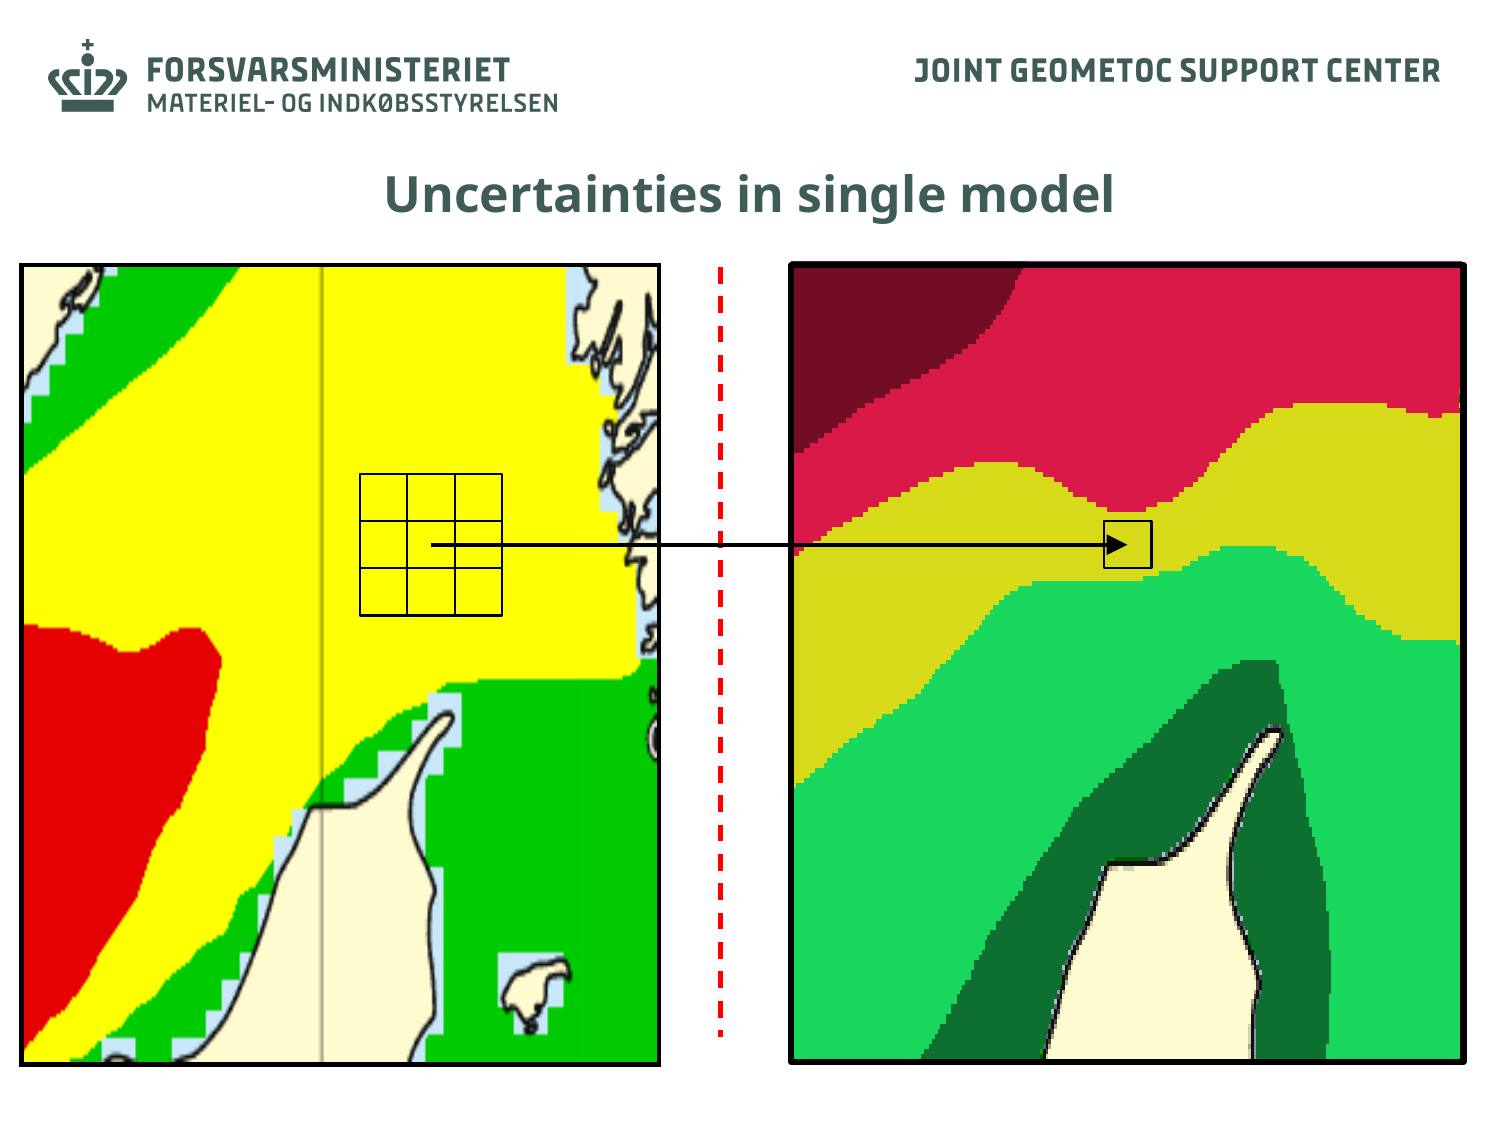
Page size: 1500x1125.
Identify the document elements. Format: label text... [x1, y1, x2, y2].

text_box Uncertainties in single model [0, 154, 1500, 230]
picture [23, 266, 657, 1063]
picture [791, 260, 1465, 1059]
picture [915, 58, 1440, 82]
picture [48, 39, 557, 112]
